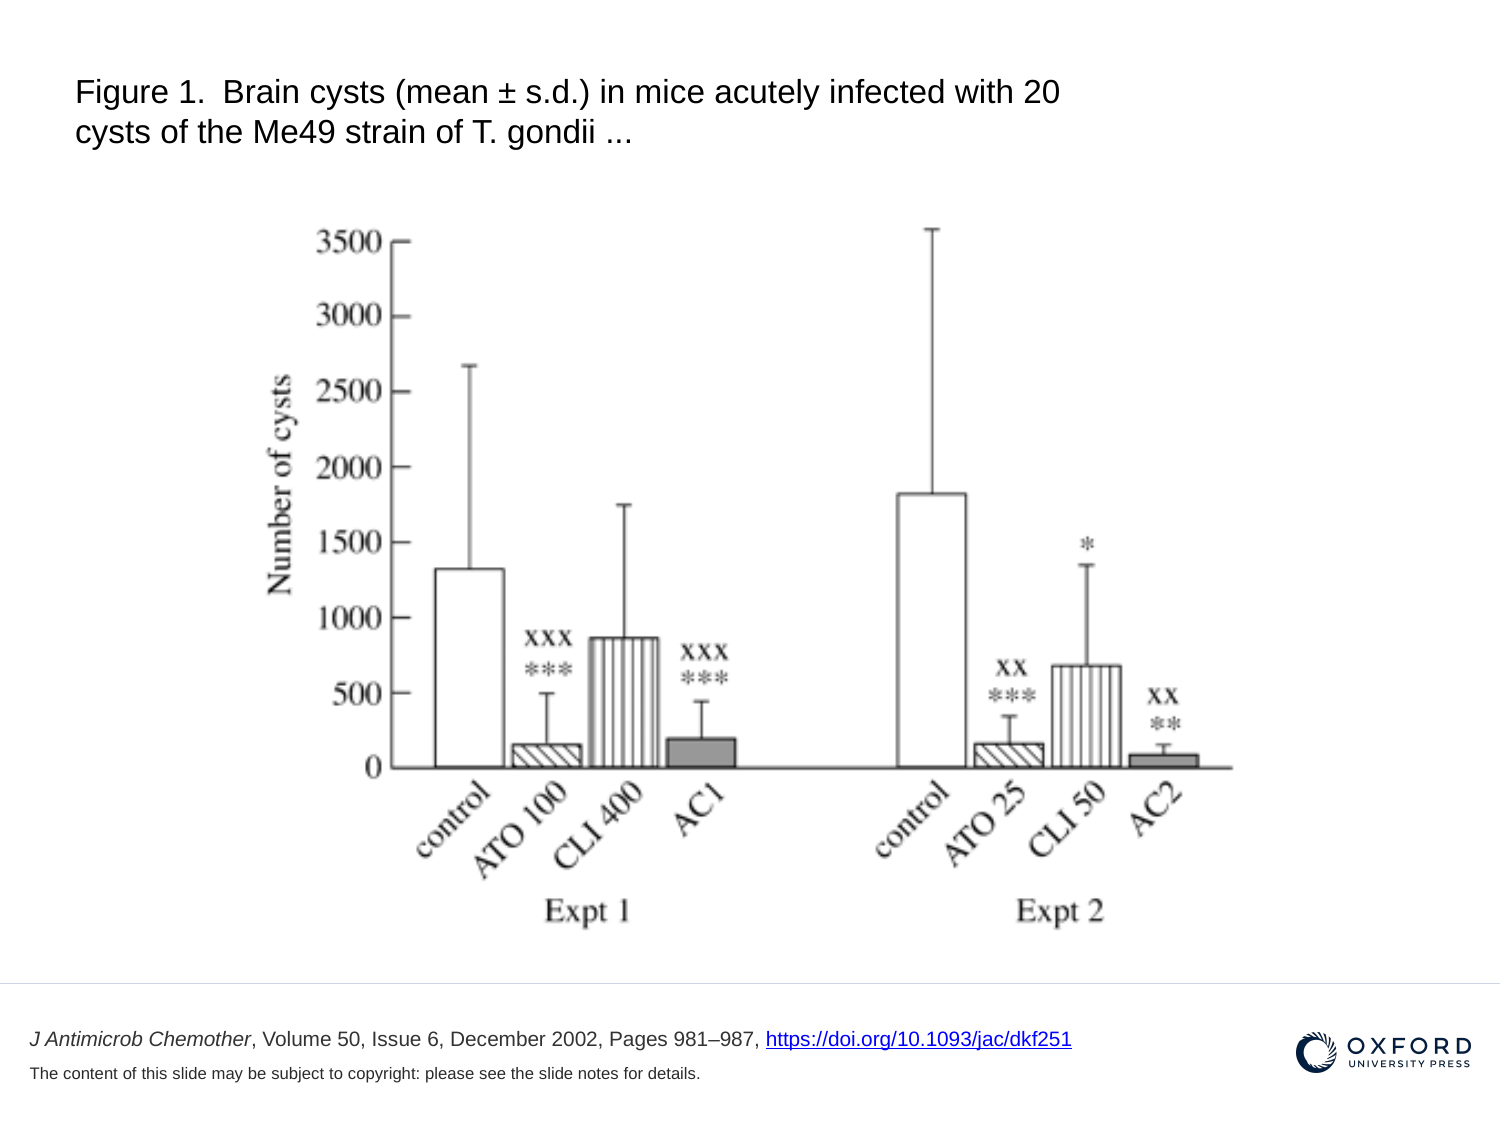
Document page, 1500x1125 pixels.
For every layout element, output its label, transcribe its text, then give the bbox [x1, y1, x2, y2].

title Figure 1. Brain cysts (mean ± s.d.) in mice acutely infected with 20 cysts of the Me49 strain of T. gondii ... [75, 69, 1078, 171]
footer J Antimicrob Chemother, Volume 50, Issue 6, December 2002, Pages 981–987, https://doi.org/10.1093/jac/dkf251 The content of this slide may be subject to copyright: please see the slide notes for details. [0, 983, 1260, 1125]
picture [262, 224, 1238, 937]
picture [1296, 1032, 1471, 1073]
